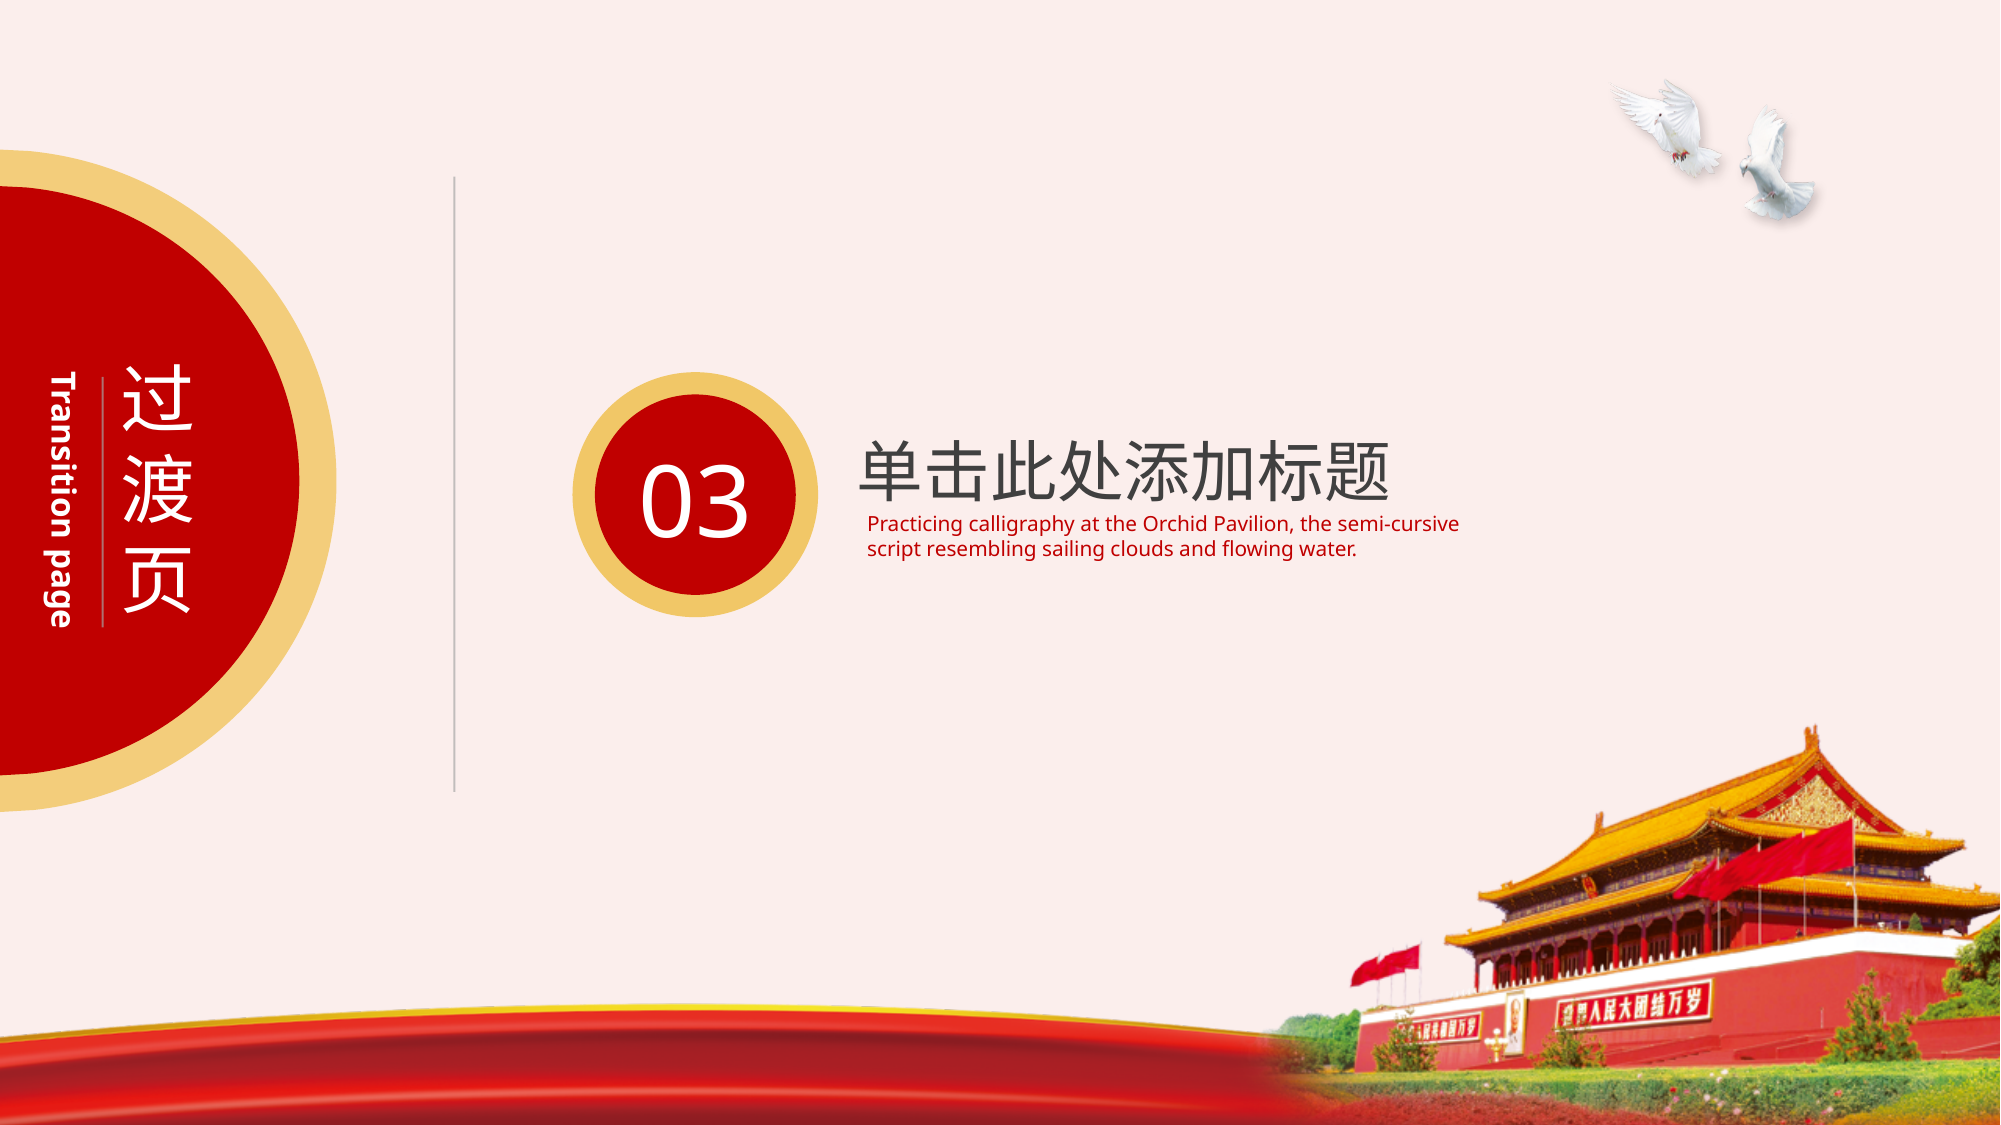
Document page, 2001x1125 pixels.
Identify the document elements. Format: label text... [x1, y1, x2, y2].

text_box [37, 344, 238, 674]
text_box [624, 566, 766, 595]
text_box [590, 372, 800, 430]
picture [1557, 27, 1909, 290]
text_box [0, 185, 301, 777]
text_box [595, 566, 796, 618]
text_box [618, 394, 773, 430]
text_box [572, 435, 588, 555]
text_box [0, 148, 338, 814]
text_box 03 [588, 430, 802, 566]
text_box 单击此处添加标题 [842, 422, 1504, 518]
text_box Practicing calligraphy at the Orchid Pavilion, the semi-cursive script resembling sailing clouds and flowing water. [852, 503, 1500, 569]
picture [0, 649, 2000, 1125]
text_box [802, 434, 819, 556]
